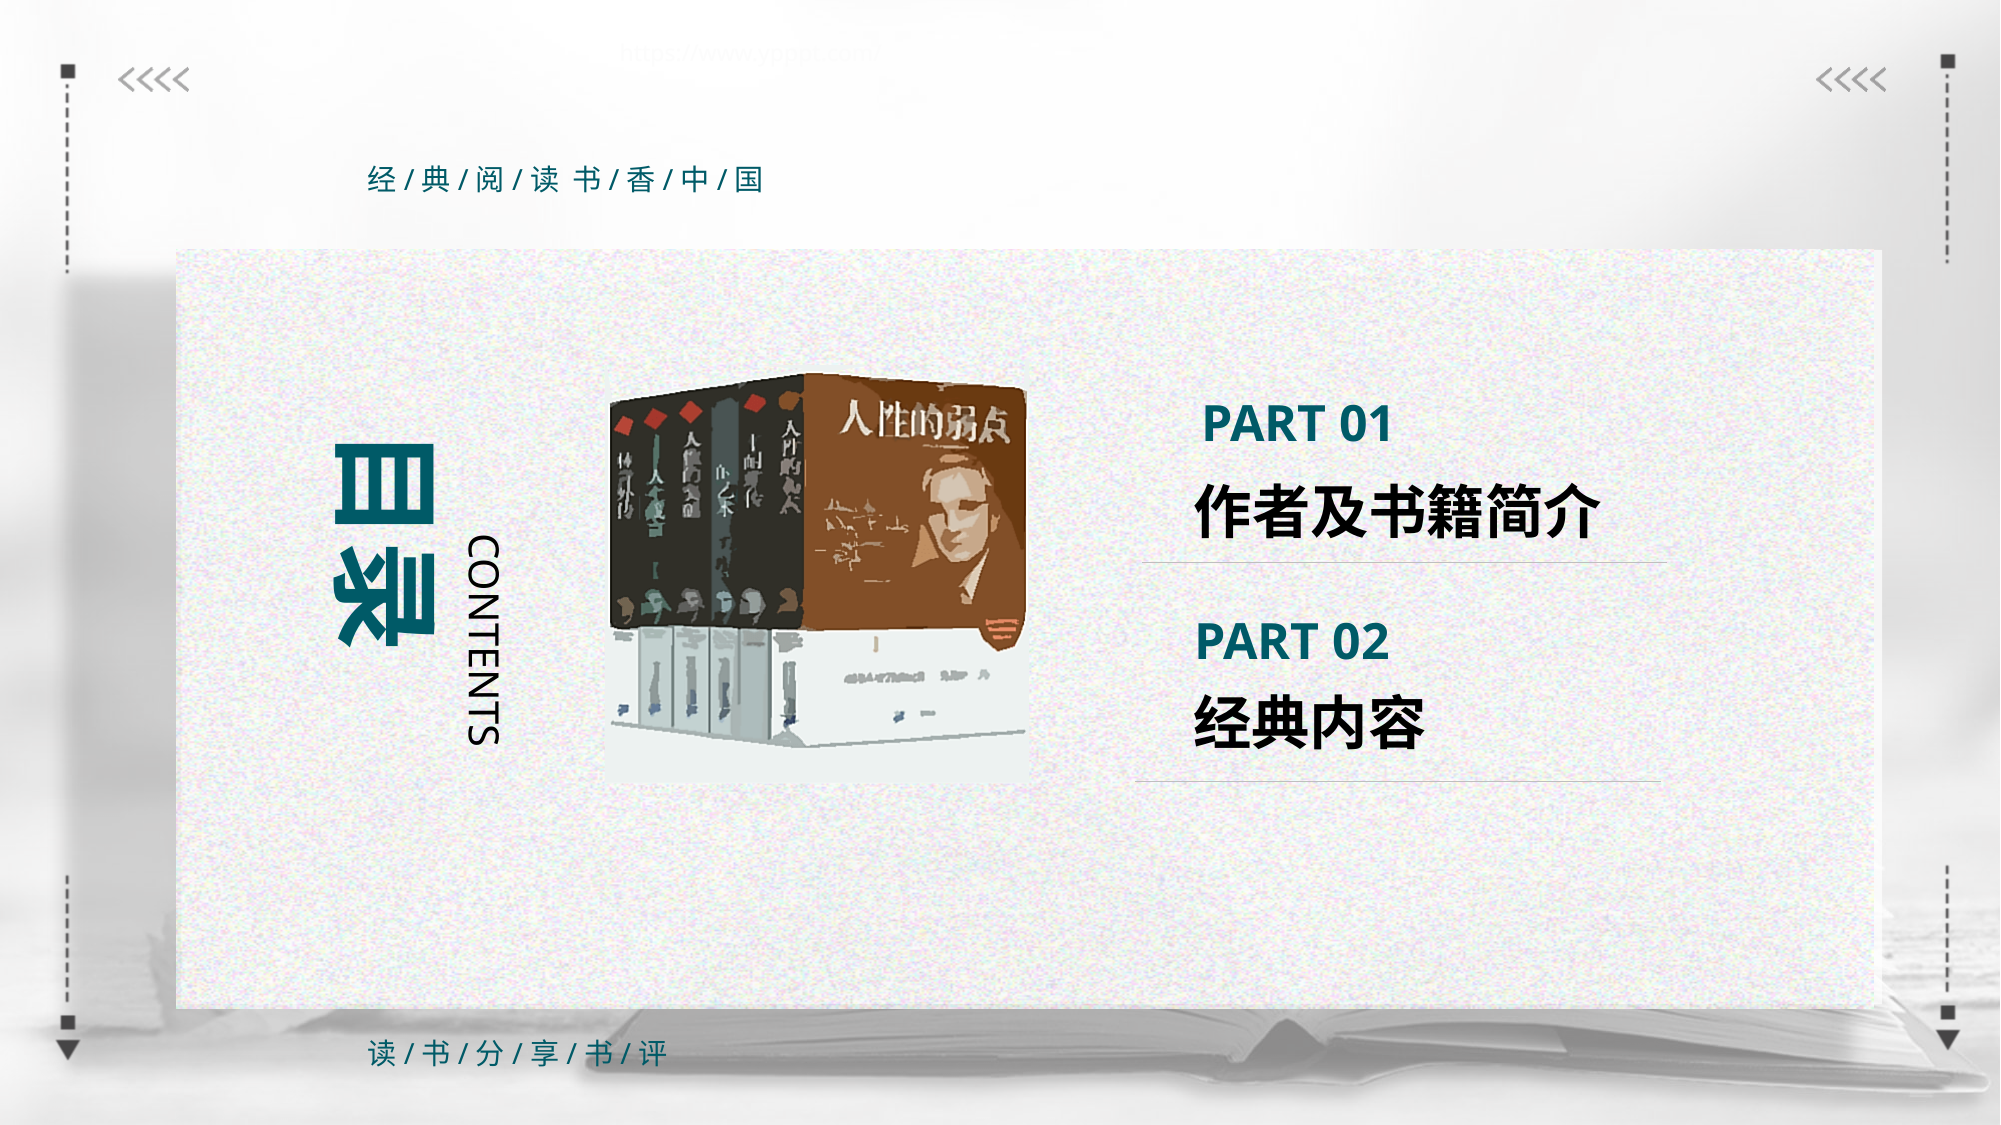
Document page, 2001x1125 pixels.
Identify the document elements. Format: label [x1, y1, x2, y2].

text_box [1134, 601, 1661, 782]
text_box [1141, 384, 1668, 563]
text_box [176, 249, 1883, 1009]
picture [0, 0, 2000, 1125]
